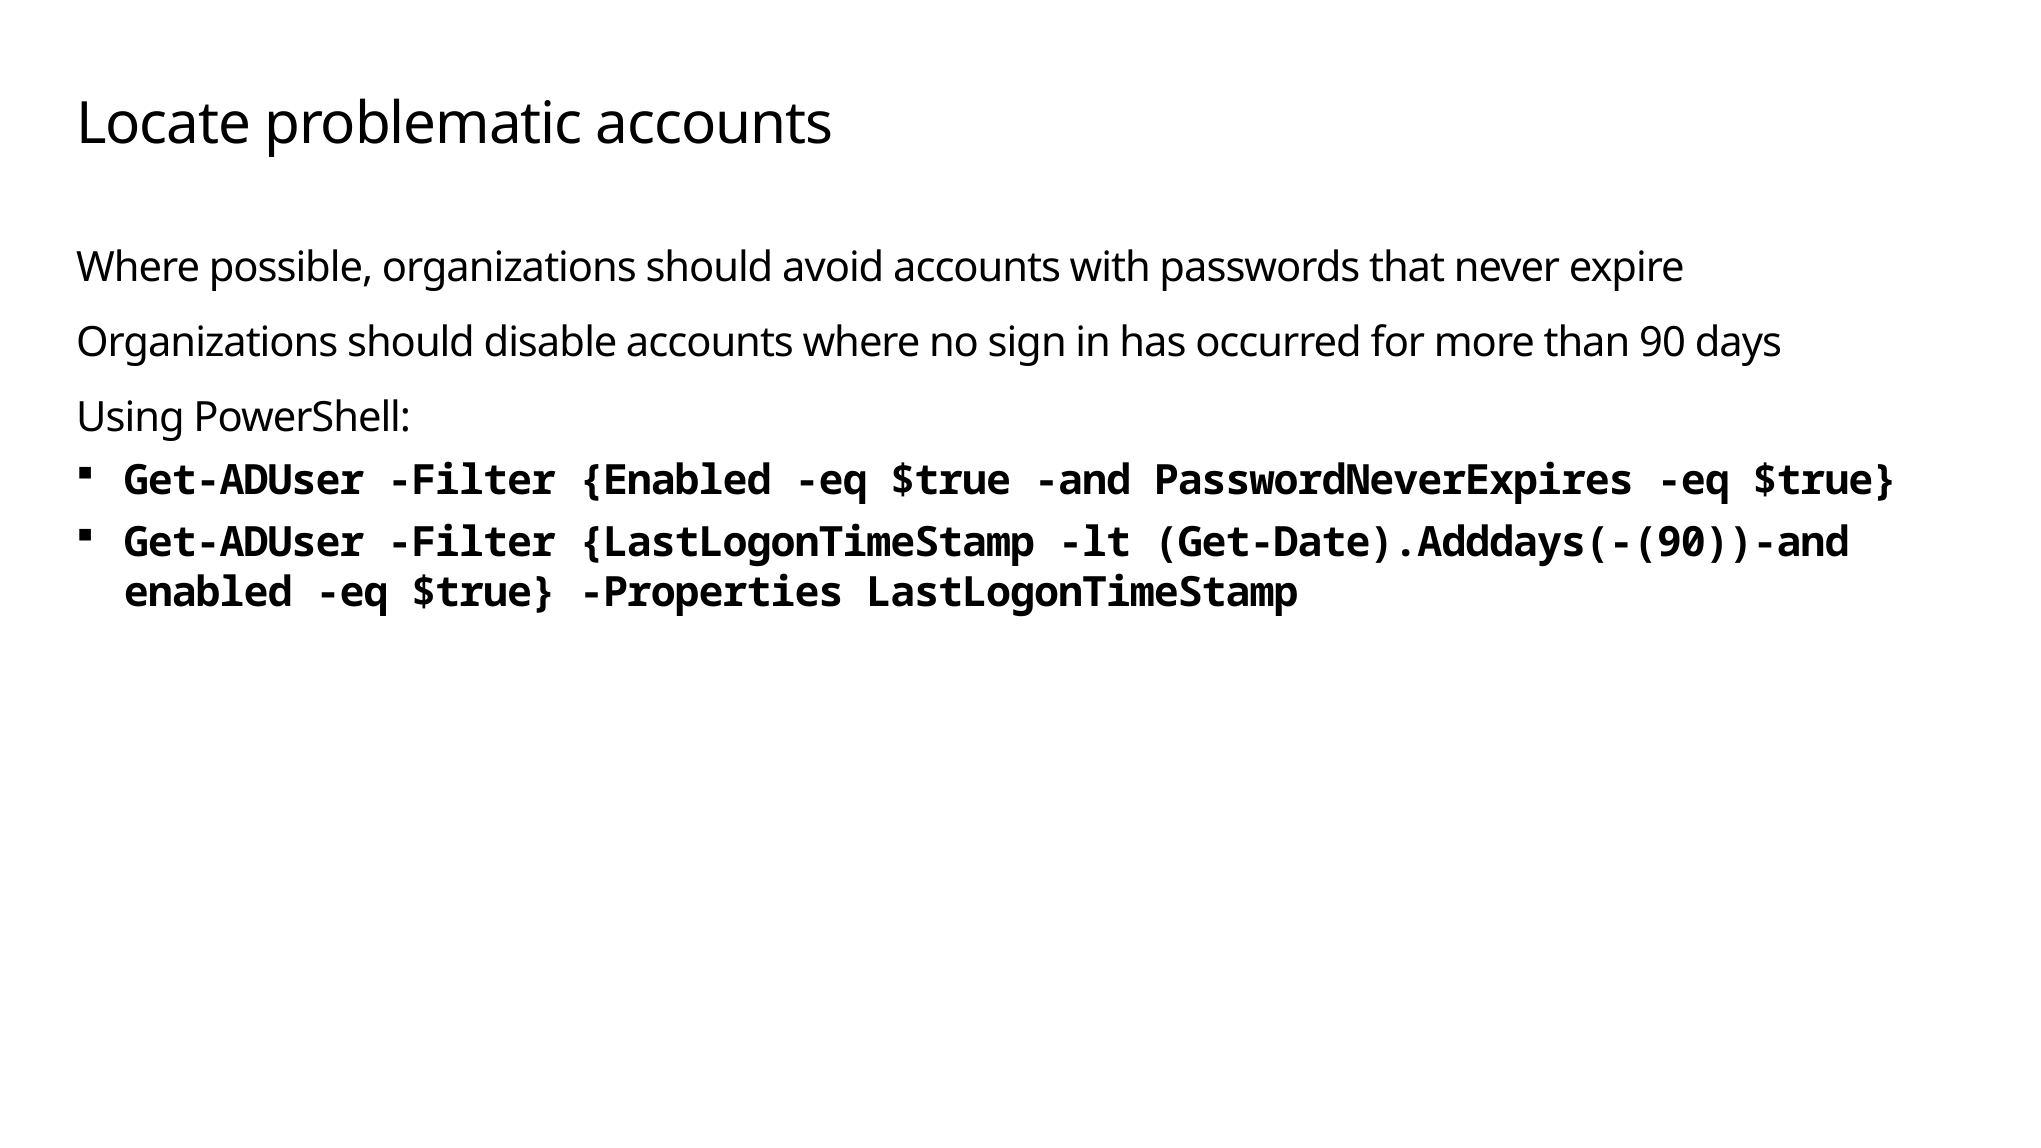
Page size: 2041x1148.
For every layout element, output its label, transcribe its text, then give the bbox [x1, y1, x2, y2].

list Where possible, organizations should avoid accounts with passwords that never expire Organizations should disable accounts where no sign in has occurred for more than 90 days Using PowerShell: Get-ADUser -Filter {Enabled -eq $true -and PasswordNeverExpires -eq $true} Get-ADUser -Filter {LastLogonTimeStamp -lt (Get-Date).Adddays(-(90))-and enabled -eq $true} -Properties LastLogonTimeStamp [76, 240, 1970, 1074]
title Locate problematic accounts [76, 93, 1968, 161]
